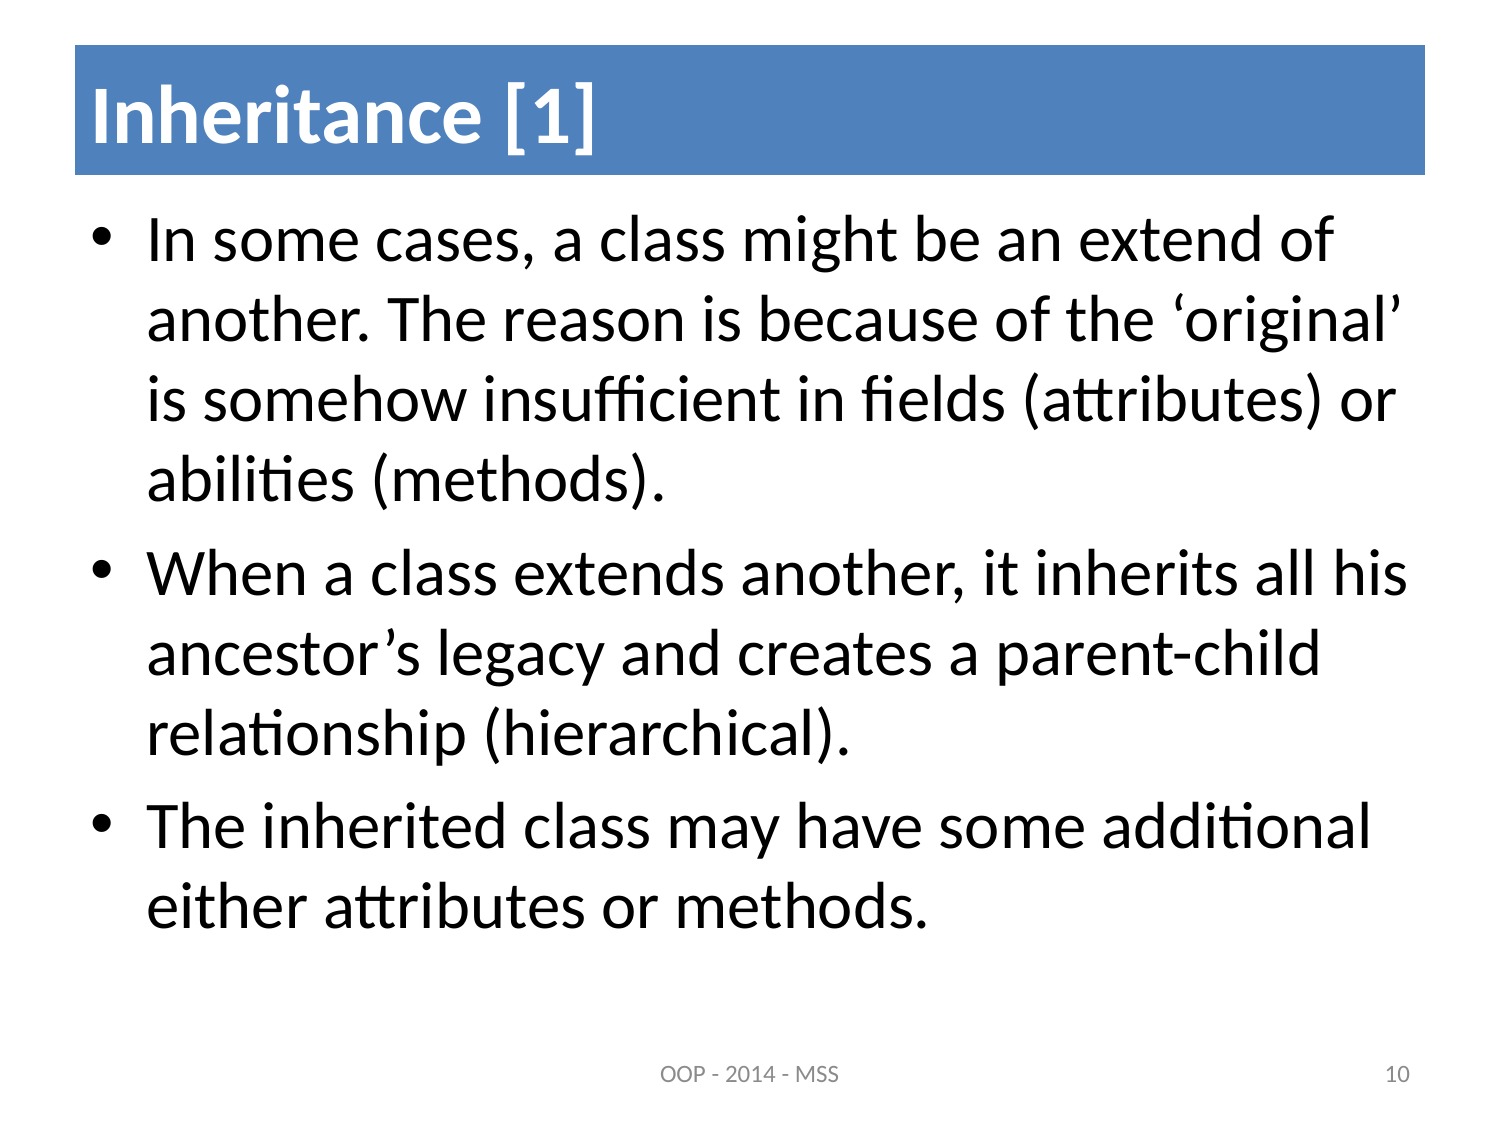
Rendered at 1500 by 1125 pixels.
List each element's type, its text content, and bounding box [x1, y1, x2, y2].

list In some cases, a class might be an extend of another. The reason is because of the ‘original’ is somehow insufficient in fields (attributes) or abilities (methods). When a class extends another, it inherits all his ancestor’s legacy and creates a parent-child relationship (hierarchical). The inherited class may have some additional either attributes or methods. [75, 187, 1425, 1005]
slide_number 10 [1074, 1042, 1425, 1103]
footer OOP - 2014 - MSS [512, 1042, 988, 1103]
title Inheritance [1] [75, 45, 1425, 175]
